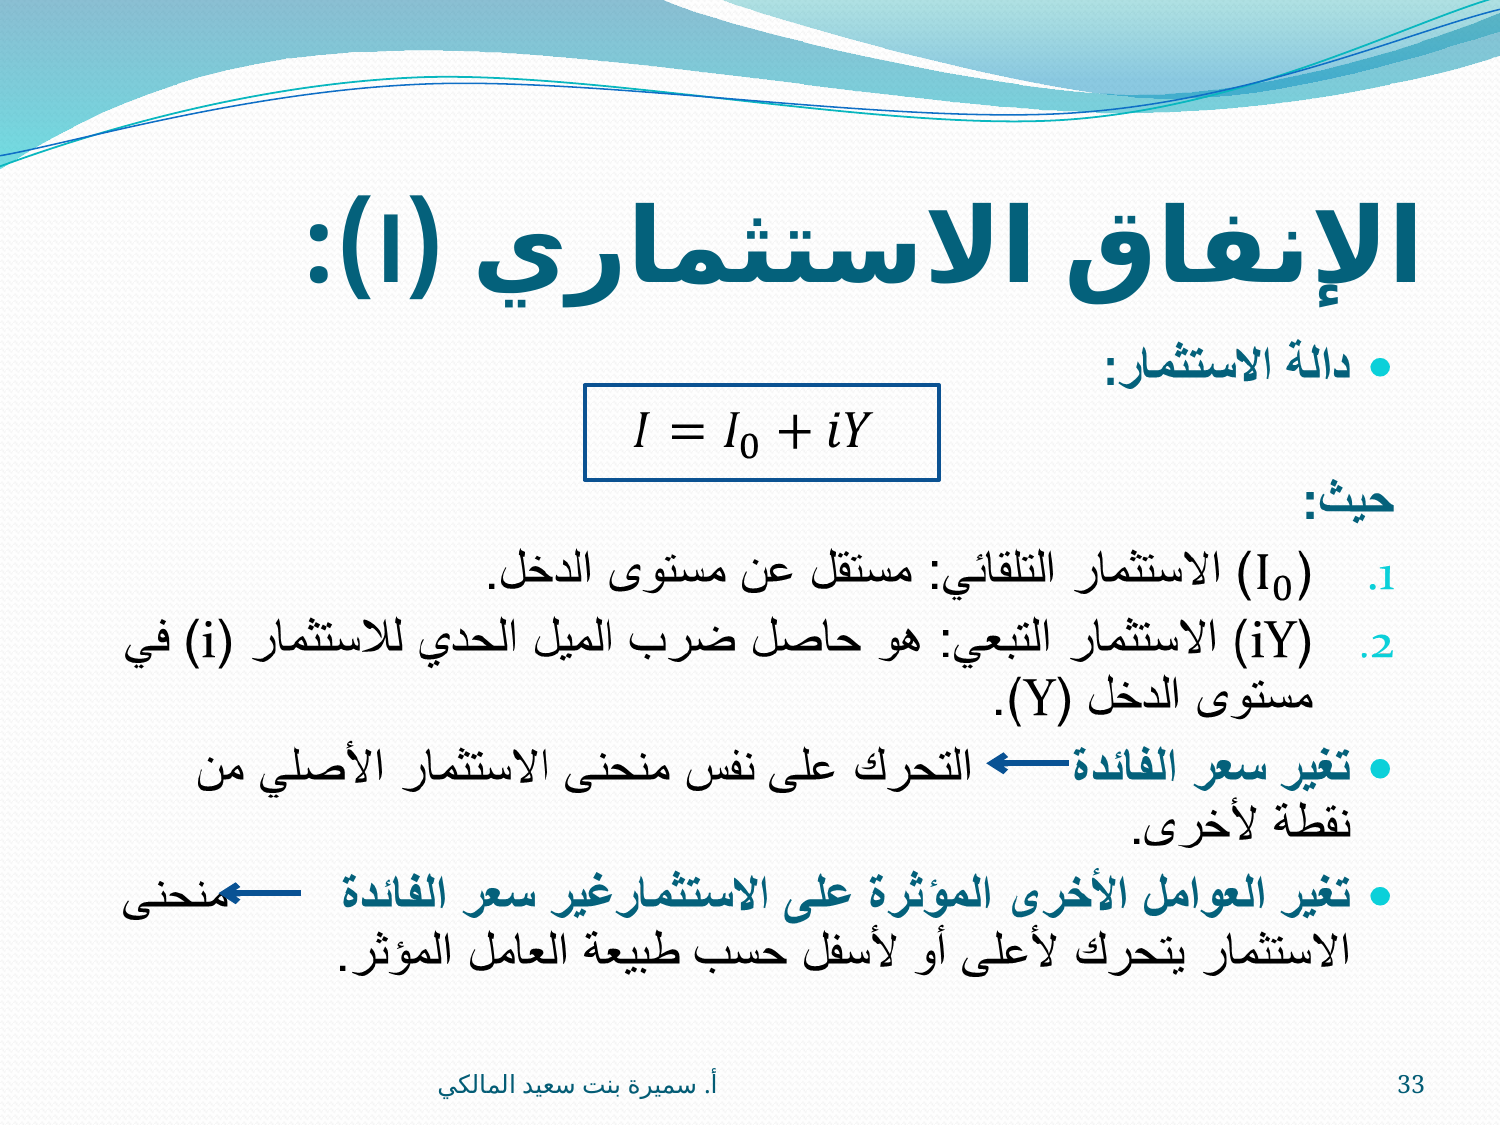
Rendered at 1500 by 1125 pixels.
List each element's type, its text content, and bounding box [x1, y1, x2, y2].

slide_number 33 [1299, 1042, 1425, 1103]
title الإنفاق الاستثماري (I): [75, 115, 1425, 303]
list [75, 317, 1425, 1038]
footer أ. سميرة بنت سعيد المالكي [437, 1042, 988, 1103]
text_box [583, 383, 941, 482]
